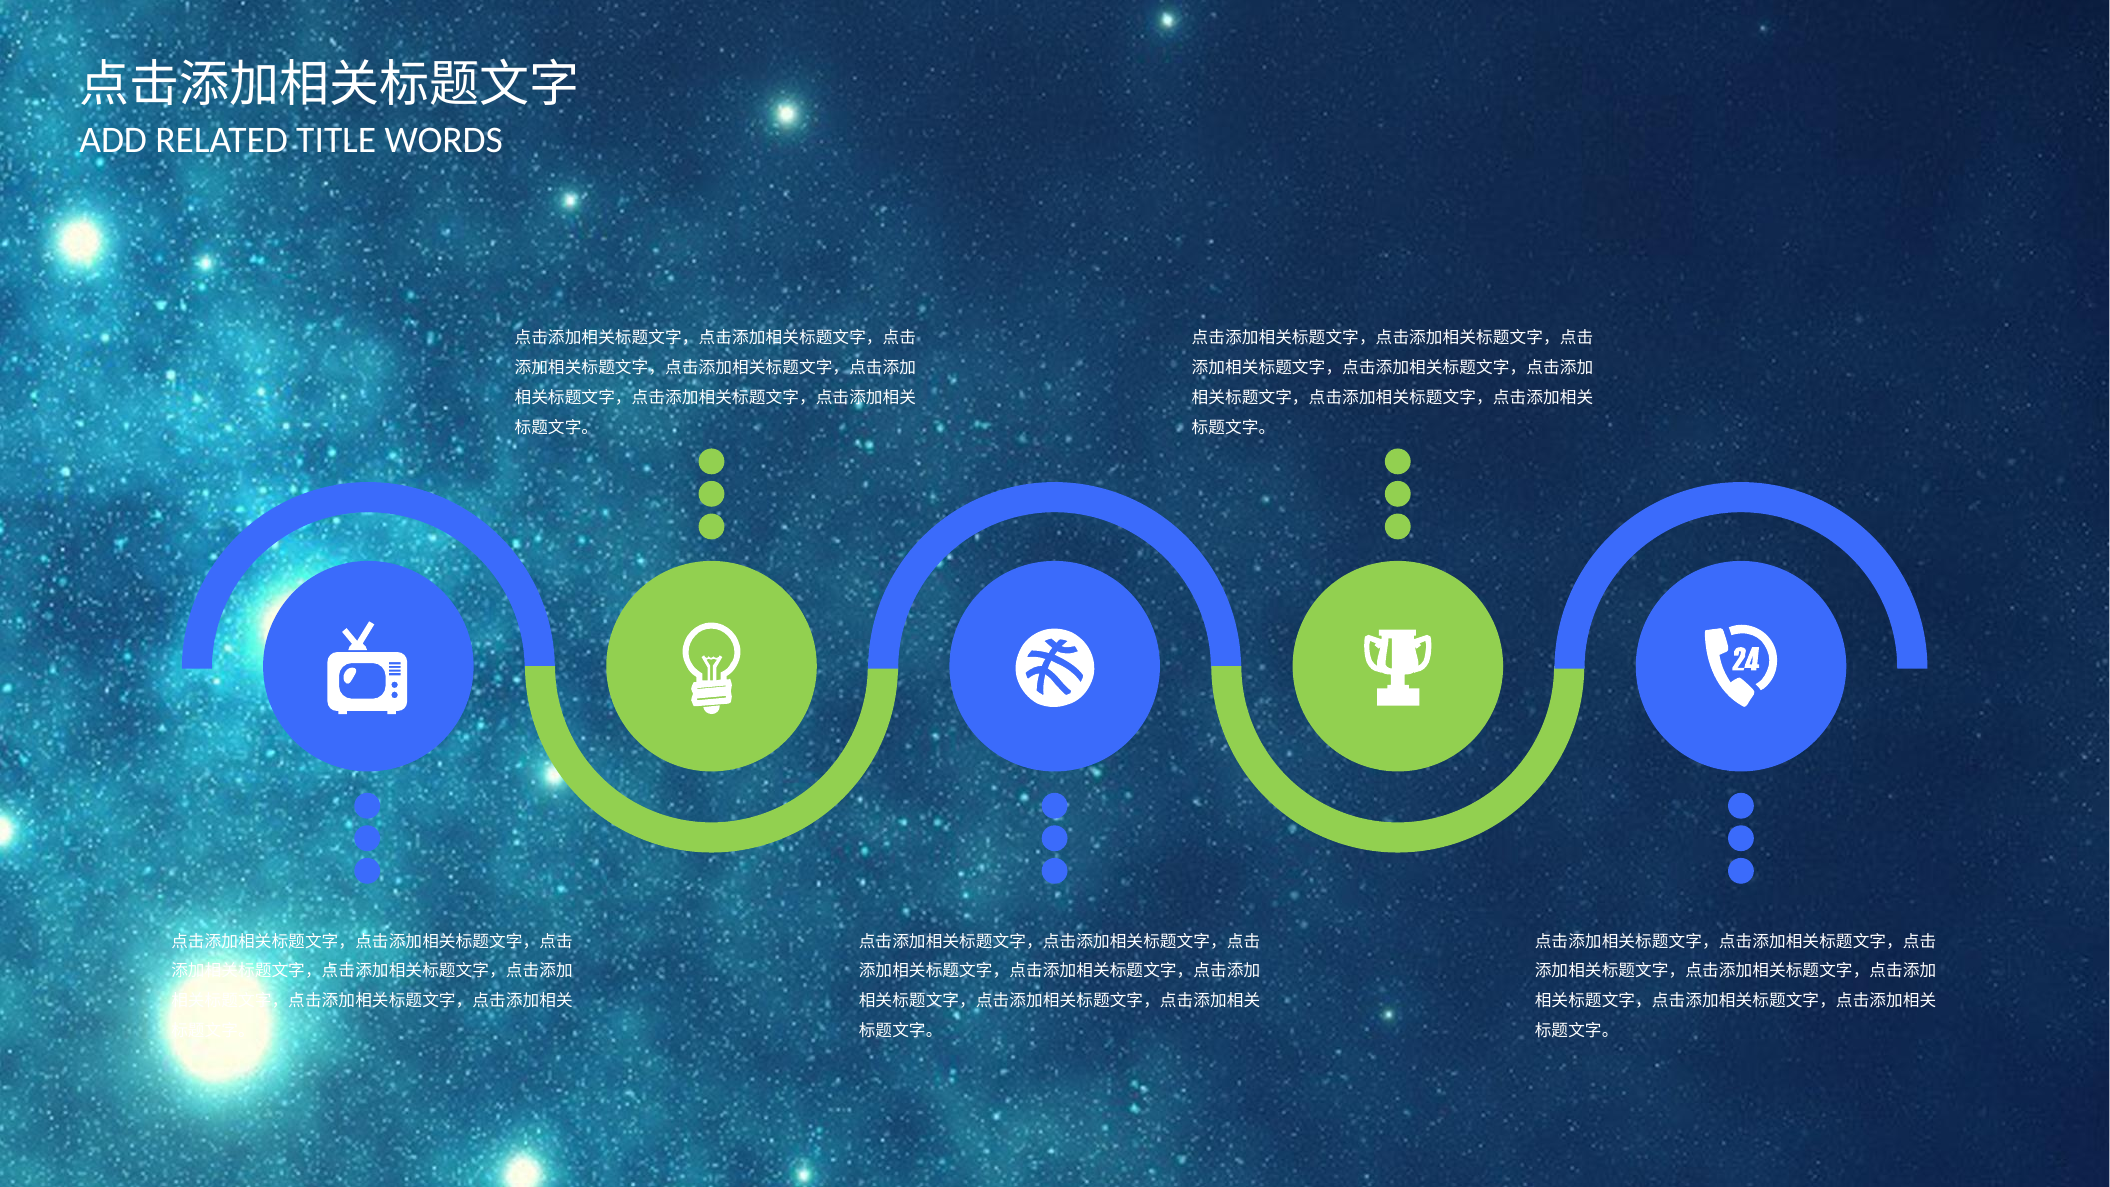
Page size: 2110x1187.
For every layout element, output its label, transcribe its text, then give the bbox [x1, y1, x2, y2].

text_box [1292, 560, 1504, 772]
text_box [949, 560, 1160, 772]
text_box 点击添加相关标题文字，点击添加相关标题文字，点击添加相关标题文字，点击添加相关标题文字，点击添加相关标题文字，点击添加相关标题文字，点击添加相关标题文字。 [1520, 912, 1962, 1048]
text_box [606, 560, 817, 772]
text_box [263, 560, 474, 772]
picture [0, 0, 2110, 1187]
text_box ADD RELATED TITLE WORDS [63, 107, 520, 169]
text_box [1384, 448, 1411, 540]
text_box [181, 479, 1928, 856]
text_box 点击添加相关标题文字 [63, 43, 596, 120]
text_box 点击添加相关标题文字，点击添加相关标题文字，点击添加相关标题文字，点击添加相关标题文字，点击添加相关标题文字，点击添加相关标题文字，点击添加相关标题文字。 [156, 912, 599, 1048]
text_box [1635, 560, 1847, 772]
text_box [1727, 792, 1754, 884]
text_box 点击添加相关标题文字，点击添加相关标题文字，点击添加相关标题文字，点击添加相关标题文字，点击添加相关标题文字，点击添加相关标题文字，点击添加相关标题文字。 [844, 912, 1286, 1048]
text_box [698, 448, 725, 540]
text_box 点击添加相关标题文字，点击添加相关标题文字，点击添加相关标题文字，点击添加相关标题文字，点击添加相关标题文字，点击添加相关标题文字，点击添加相关标题文字。 [499, 309, 942, 445]
text_box 点击添加相关标题文字，点击添加相关标题文字，点击添加相关标题文字，点击添加相关标题文字，点击添加相关标题文字，点击添加相关标题文字，点击添加相关标题文字。 [1176, 309, 1619, 445]
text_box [354, 792, 381, 884]
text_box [1041, 792, 1068, 884]
